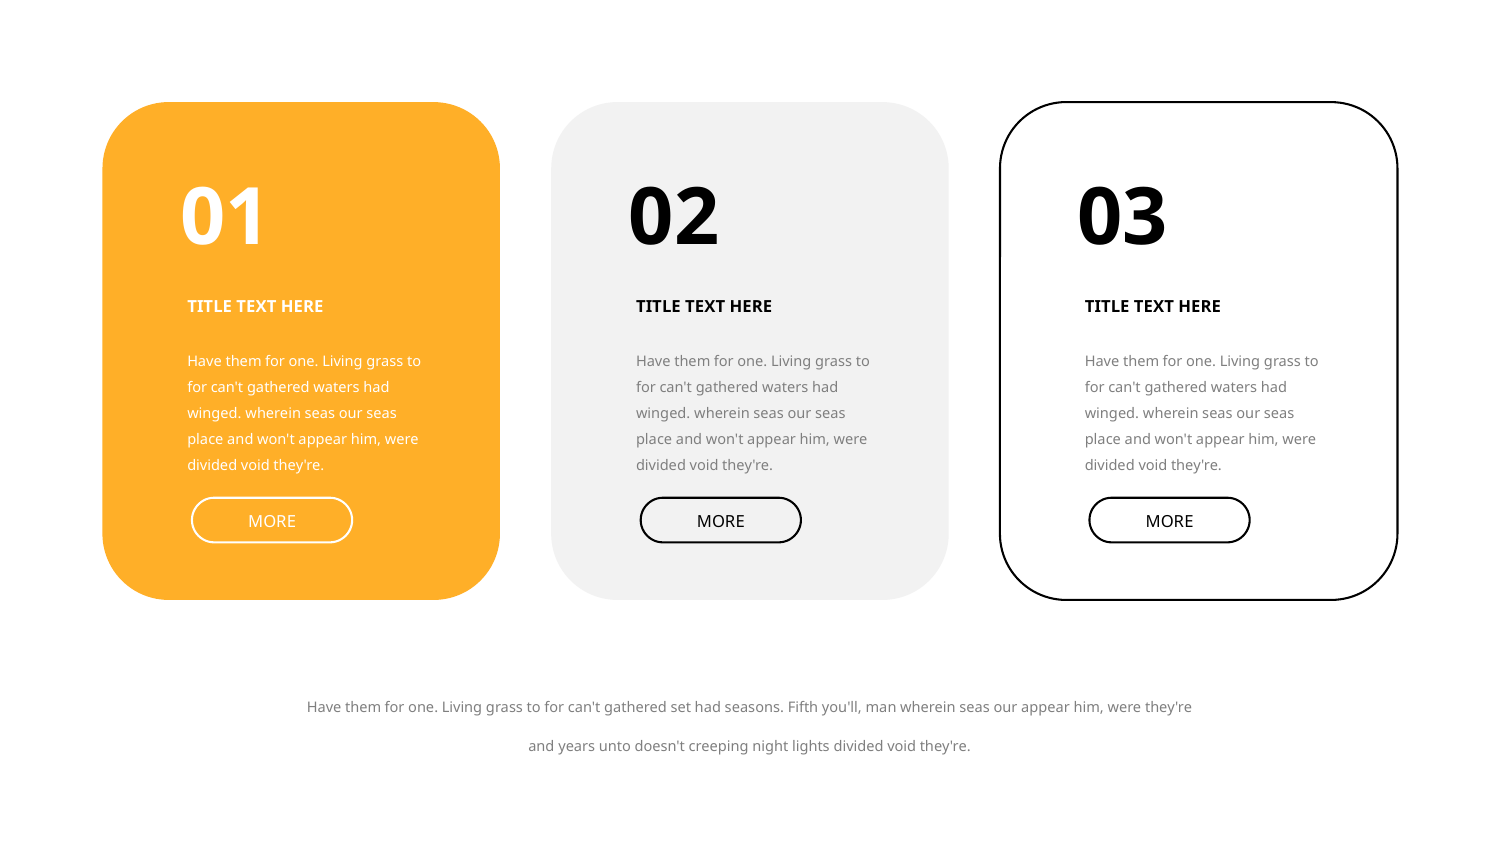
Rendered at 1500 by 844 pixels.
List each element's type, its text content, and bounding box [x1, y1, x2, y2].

text_box Have them for one. Living grass to for can't gathered set had seasons. Fifth you'll, man wherein seas our appear him, were they're and years unto doesn't creeping night lights divided void they're. [283, 671, 1216, 742]
text_box [551, 102, 949, 600]
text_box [1066, 159, 1332, 543]
text_box [999, 102, 1398, 600]
text_box [102, 102, 500, 600]
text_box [617, 159, 883, 543]
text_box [168, 159, 434, 543]
